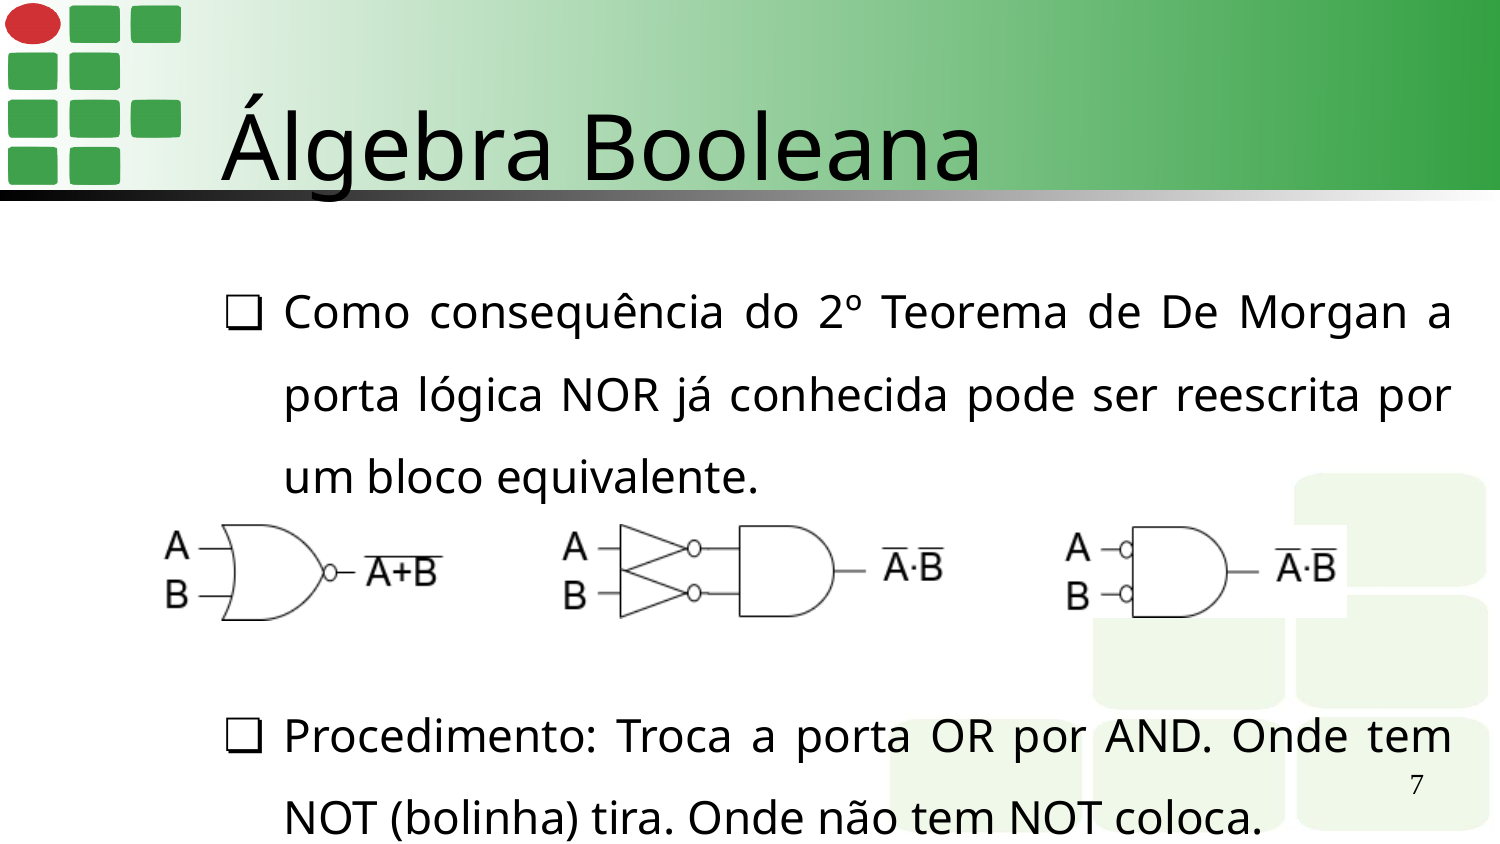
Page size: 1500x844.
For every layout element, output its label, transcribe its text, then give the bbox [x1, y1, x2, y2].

text_box Como consequência do 2º Teorema de De Morgan a porta lógica NOR já conhecida pode ser reescrita por um bloco equivalente. [193, 248, 1469, 496]
text_box Procedimento: Troca a porta OR por AND. Onde tem NOT (bolinha) tira. Onde não tem NOT coloca. [193, 671, 1469, 821]
picture [5, 3, 181, 185]
slide_number ‹#› [1075, 821, 1425, 827]
picture [551, 441, 1495, 835]
picture [152, 523, 451, 621]
text_box Álgebra Booleana [206, 26, 1468, 207]
